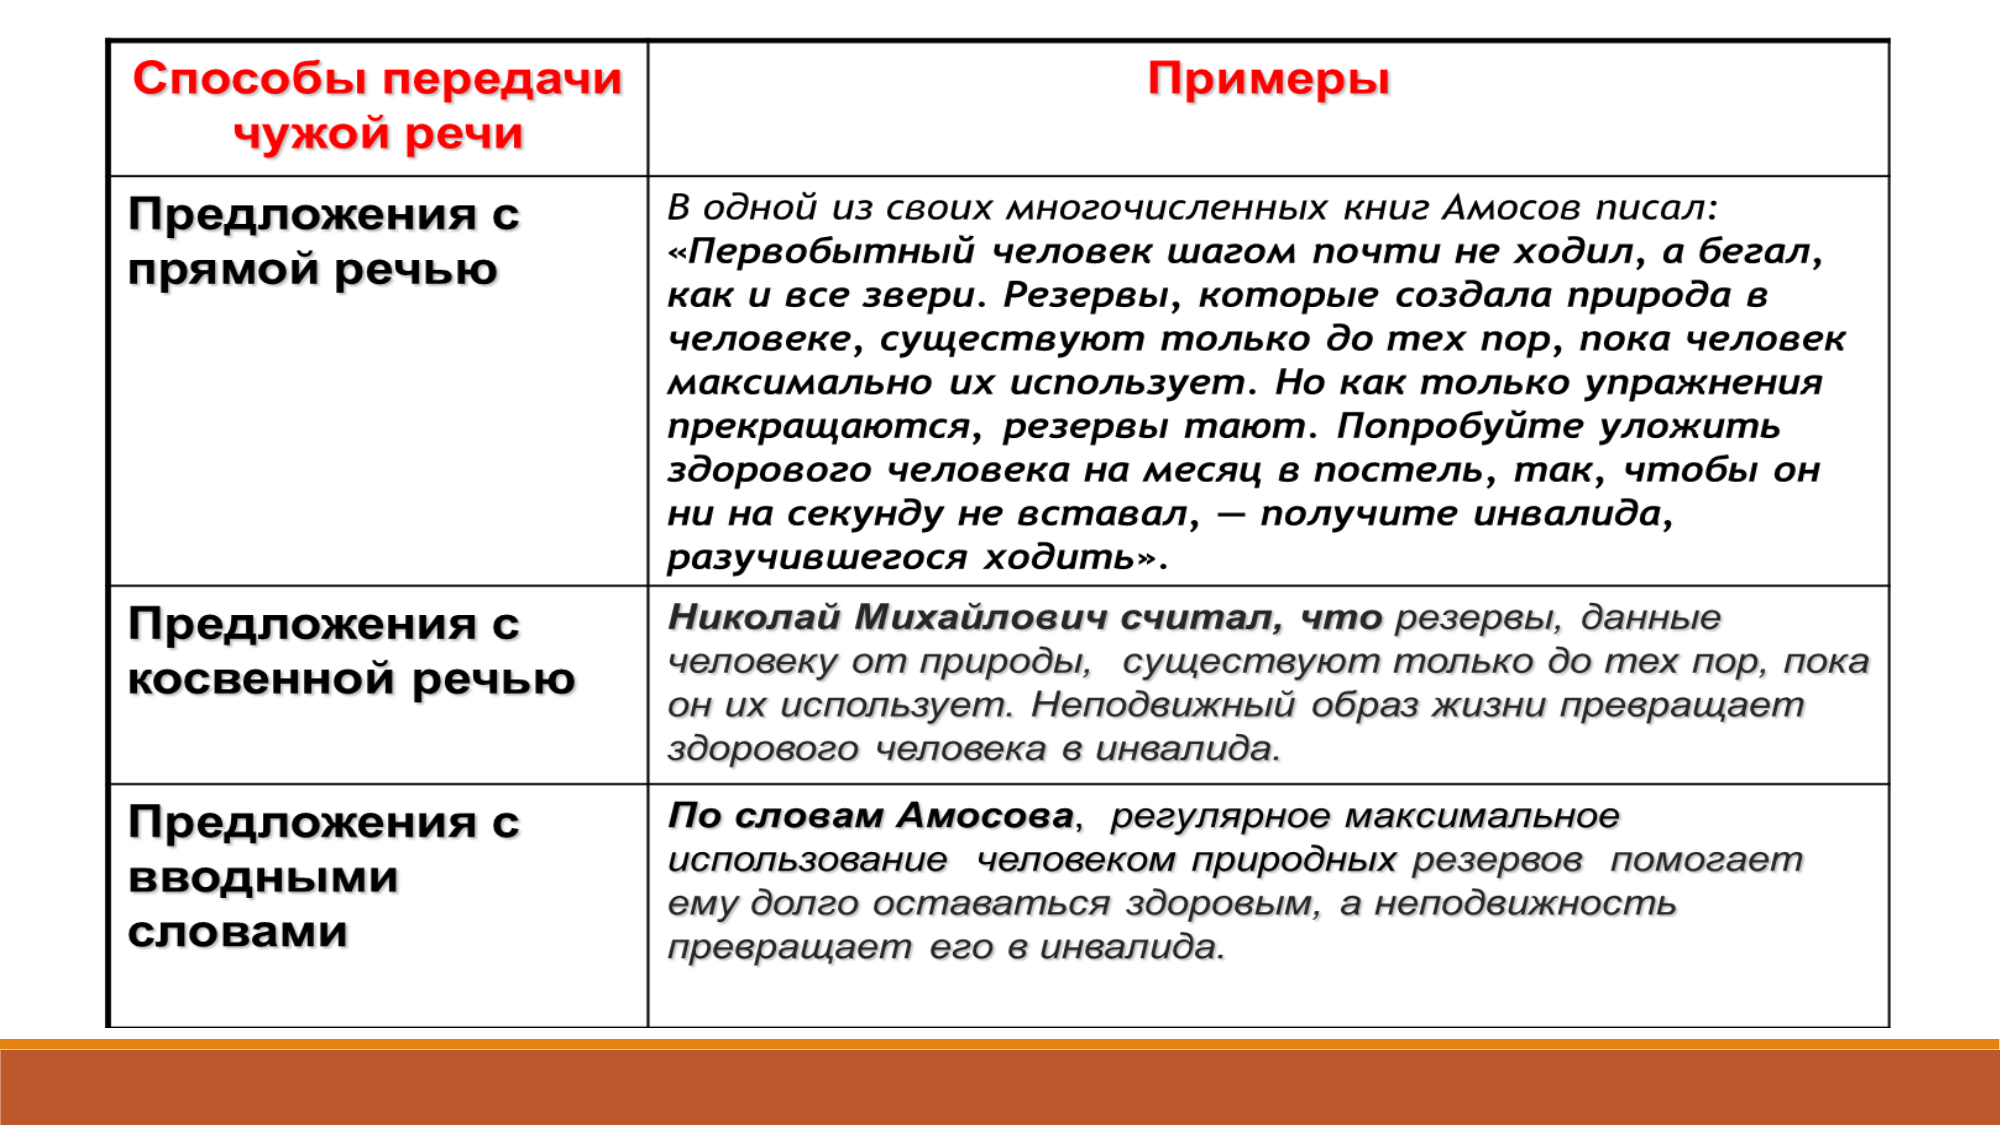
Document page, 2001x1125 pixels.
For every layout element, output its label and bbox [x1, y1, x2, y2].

picture [93, 35, 1913, 1029]
